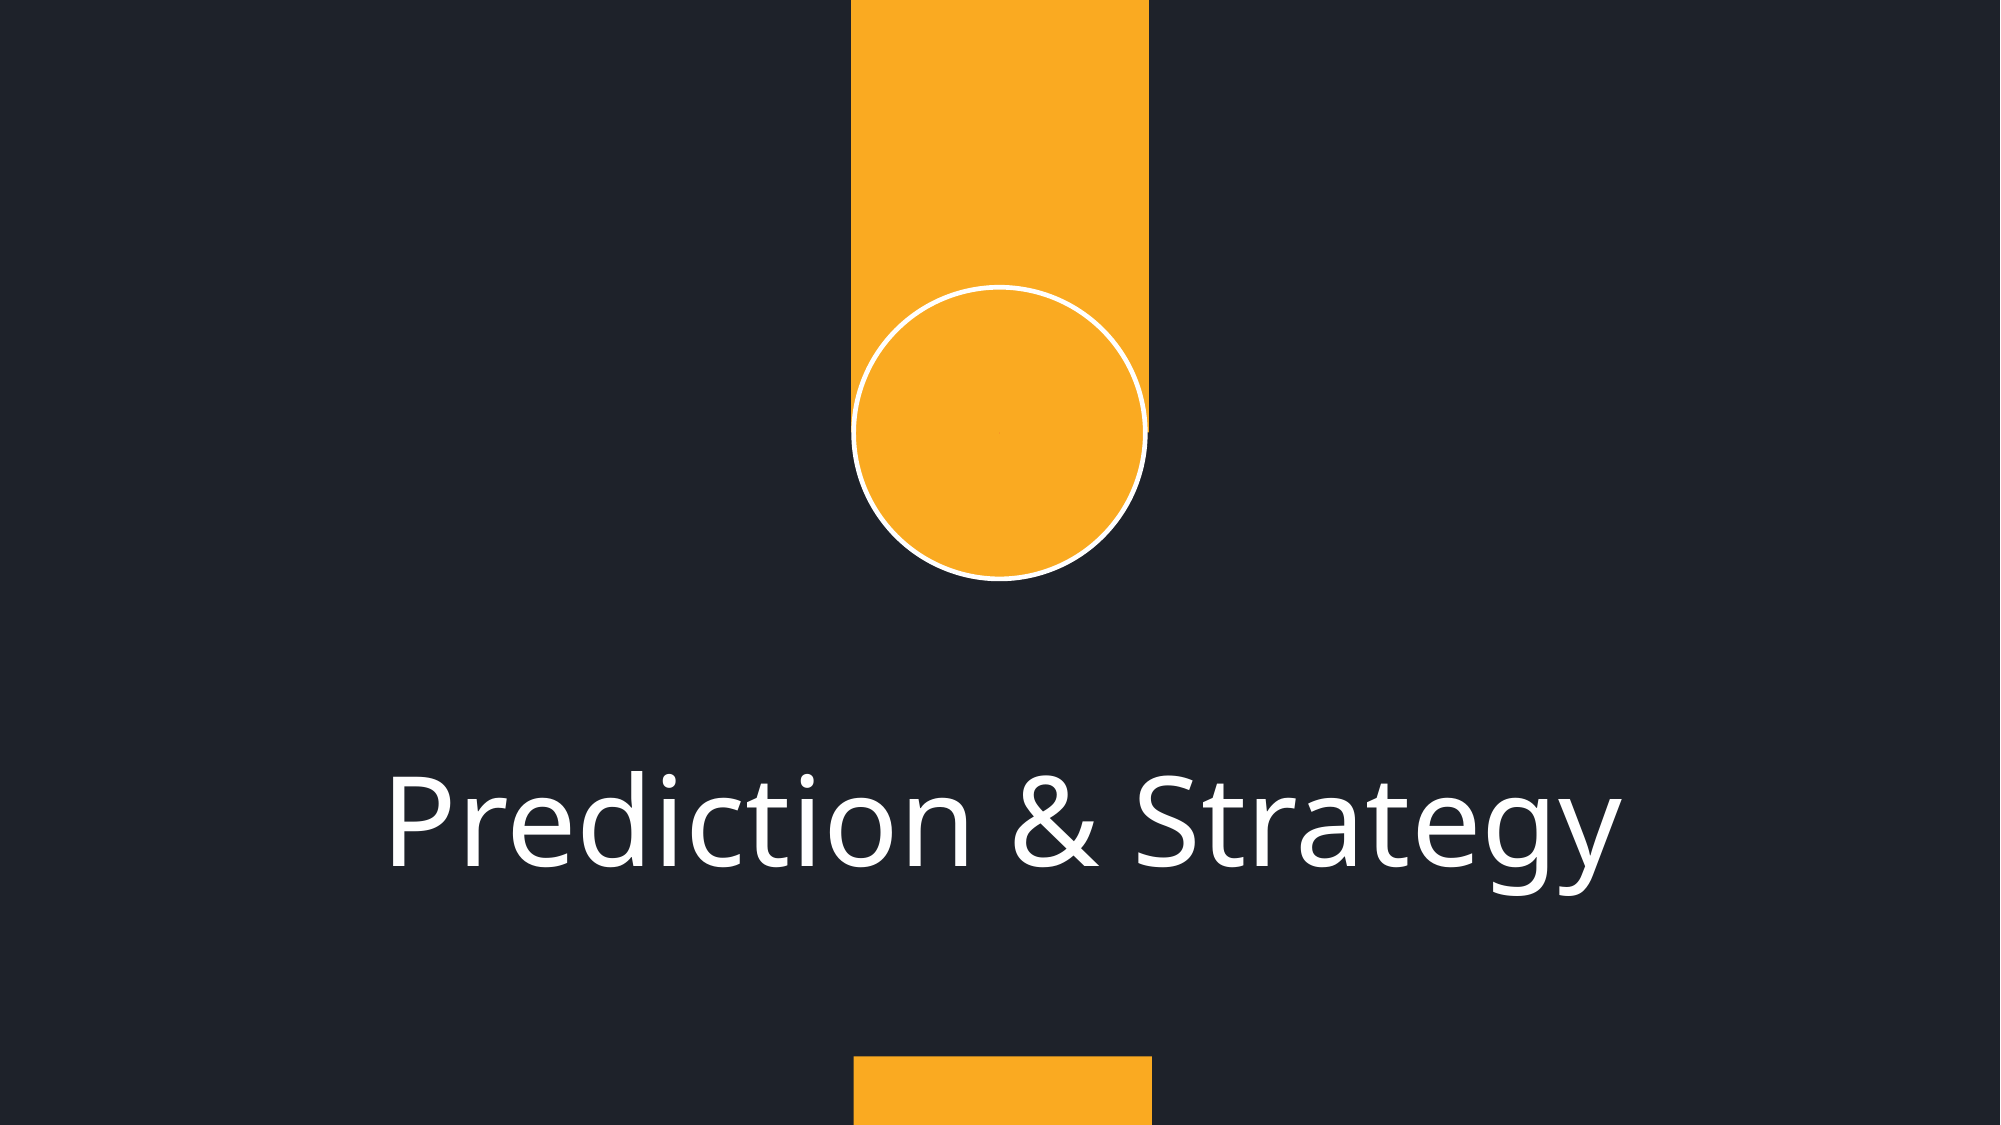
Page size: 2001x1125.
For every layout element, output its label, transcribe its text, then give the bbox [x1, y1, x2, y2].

text_box [853, 1055, 1153, 1125]
text_box Prediction & Strategy [321, 734, 1684, 899]
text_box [853, 287, 1146, 579]
text_box [850, 0, 1150, 433]
